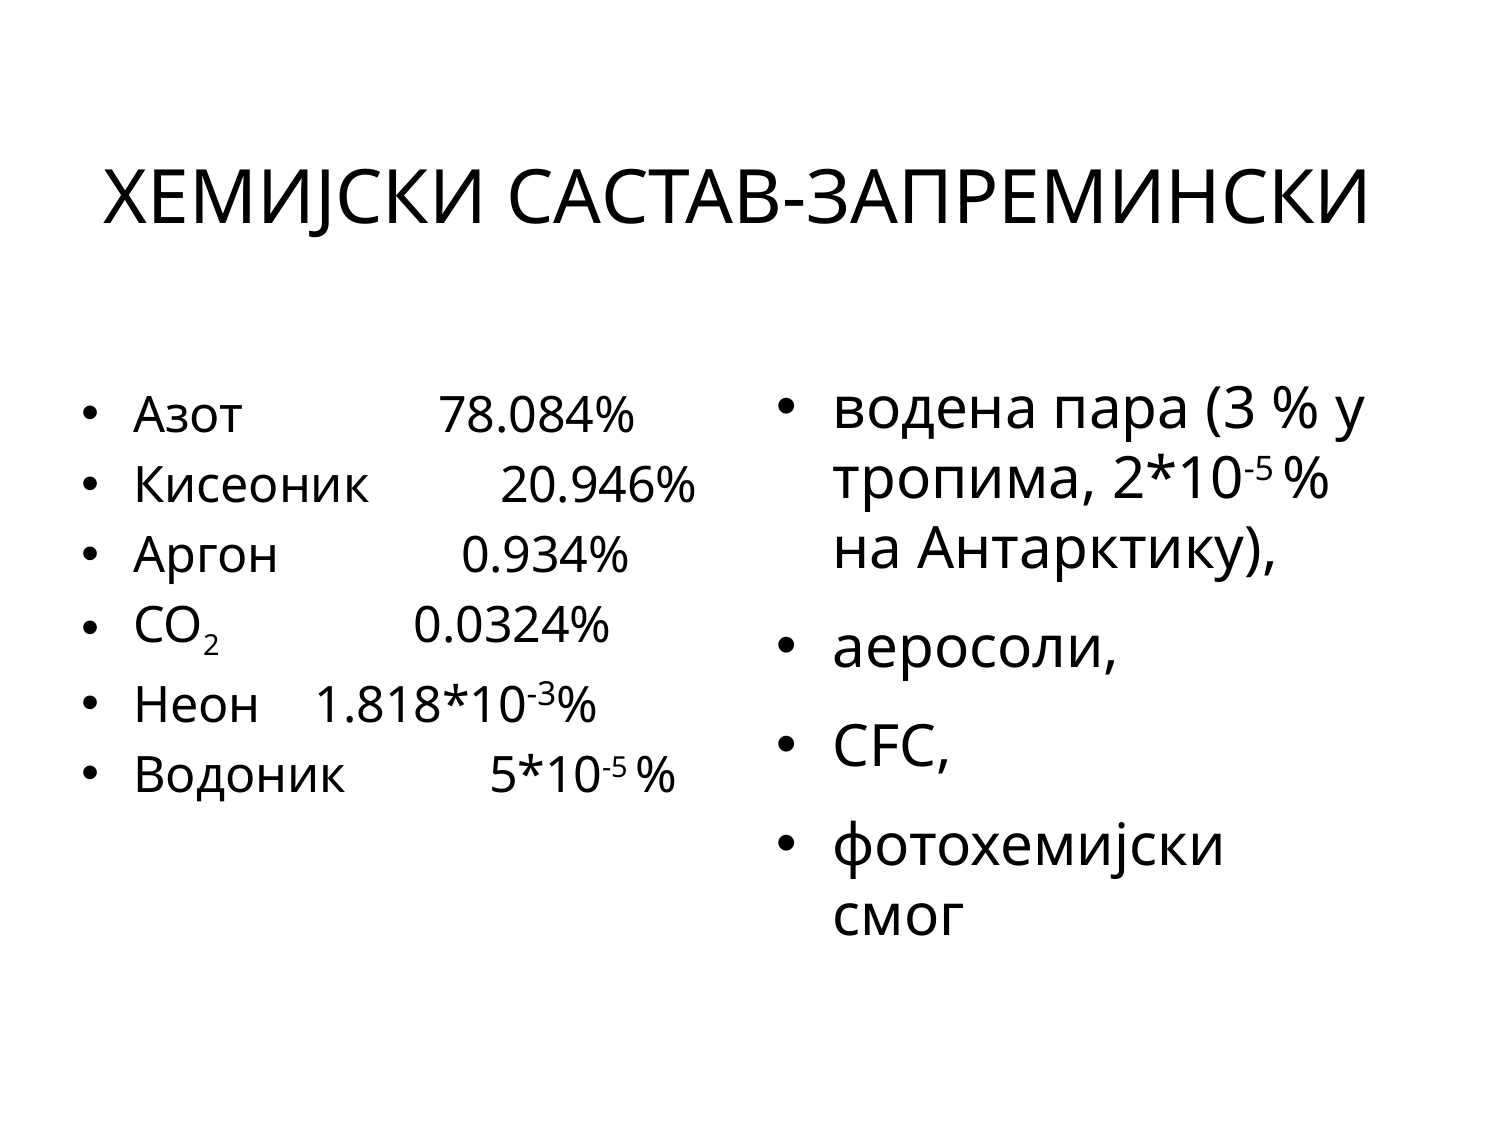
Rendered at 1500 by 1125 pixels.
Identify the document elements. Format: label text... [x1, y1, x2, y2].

list Азот 78.084% Кисеоник 20.946% Аргон 0.934% CO2 0.0324% Неон 1.818*10-3% Водоник 5*10-5 % [66, 375, 750, 888]
list водена пара (3 % у тропима, 2*10-5 % на Антарктику), аеросоли, CFC, фотохемијски смог [761, 362, 1388, 1038]
title ХЕМИЈСКИ САСТАВ-ЗАПРЕМИНСКИ [0, 99, 1478, 288]
